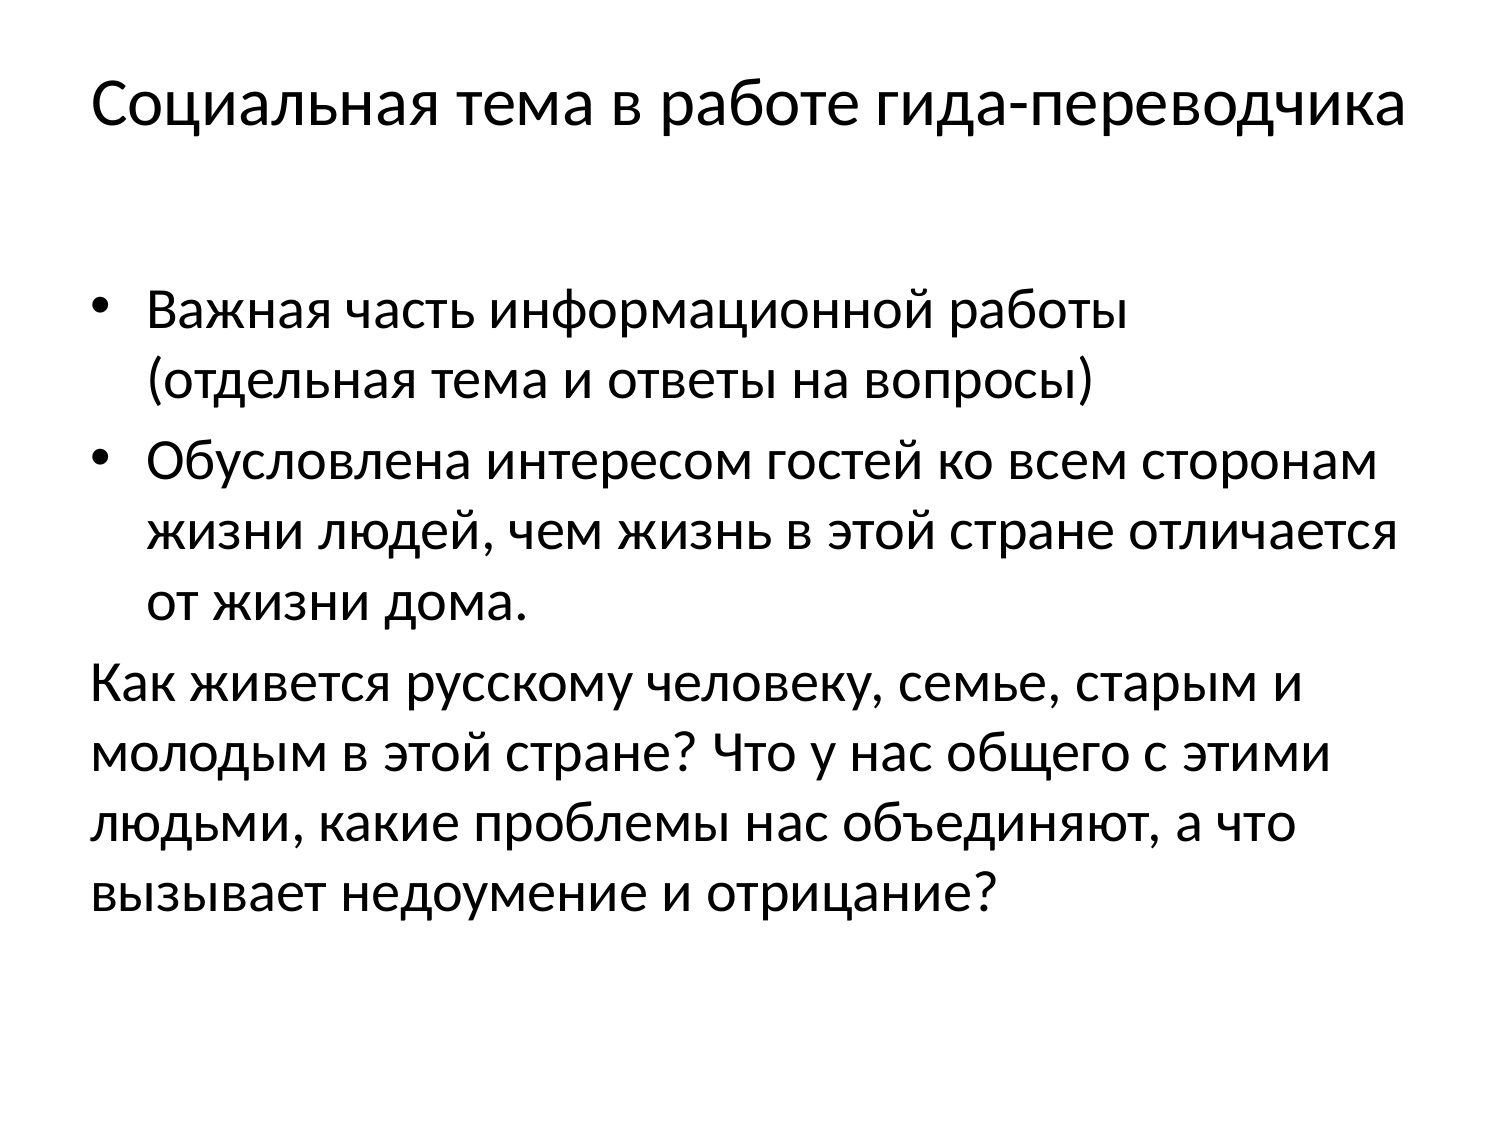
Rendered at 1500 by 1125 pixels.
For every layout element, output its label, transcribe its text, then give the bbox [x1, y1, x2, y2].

title Социальная тема в работе гида-переводчика [75, 45, 1425, 233]
list Важная часть информационной работы (отдельная тема и ответы на вопросы) Обусловлена интересом гостей ко всем сторонам жизни людей, чем жизнь в этой стране отличается от жизни дома. Как живется русскому человеку, семье, старым и молодым в этой стране? Что у нас общего с этими людьми, какие проблемы нас объединяют, а что вызывает недоумение и отрицание? [75, 262, 1425, 1005]
